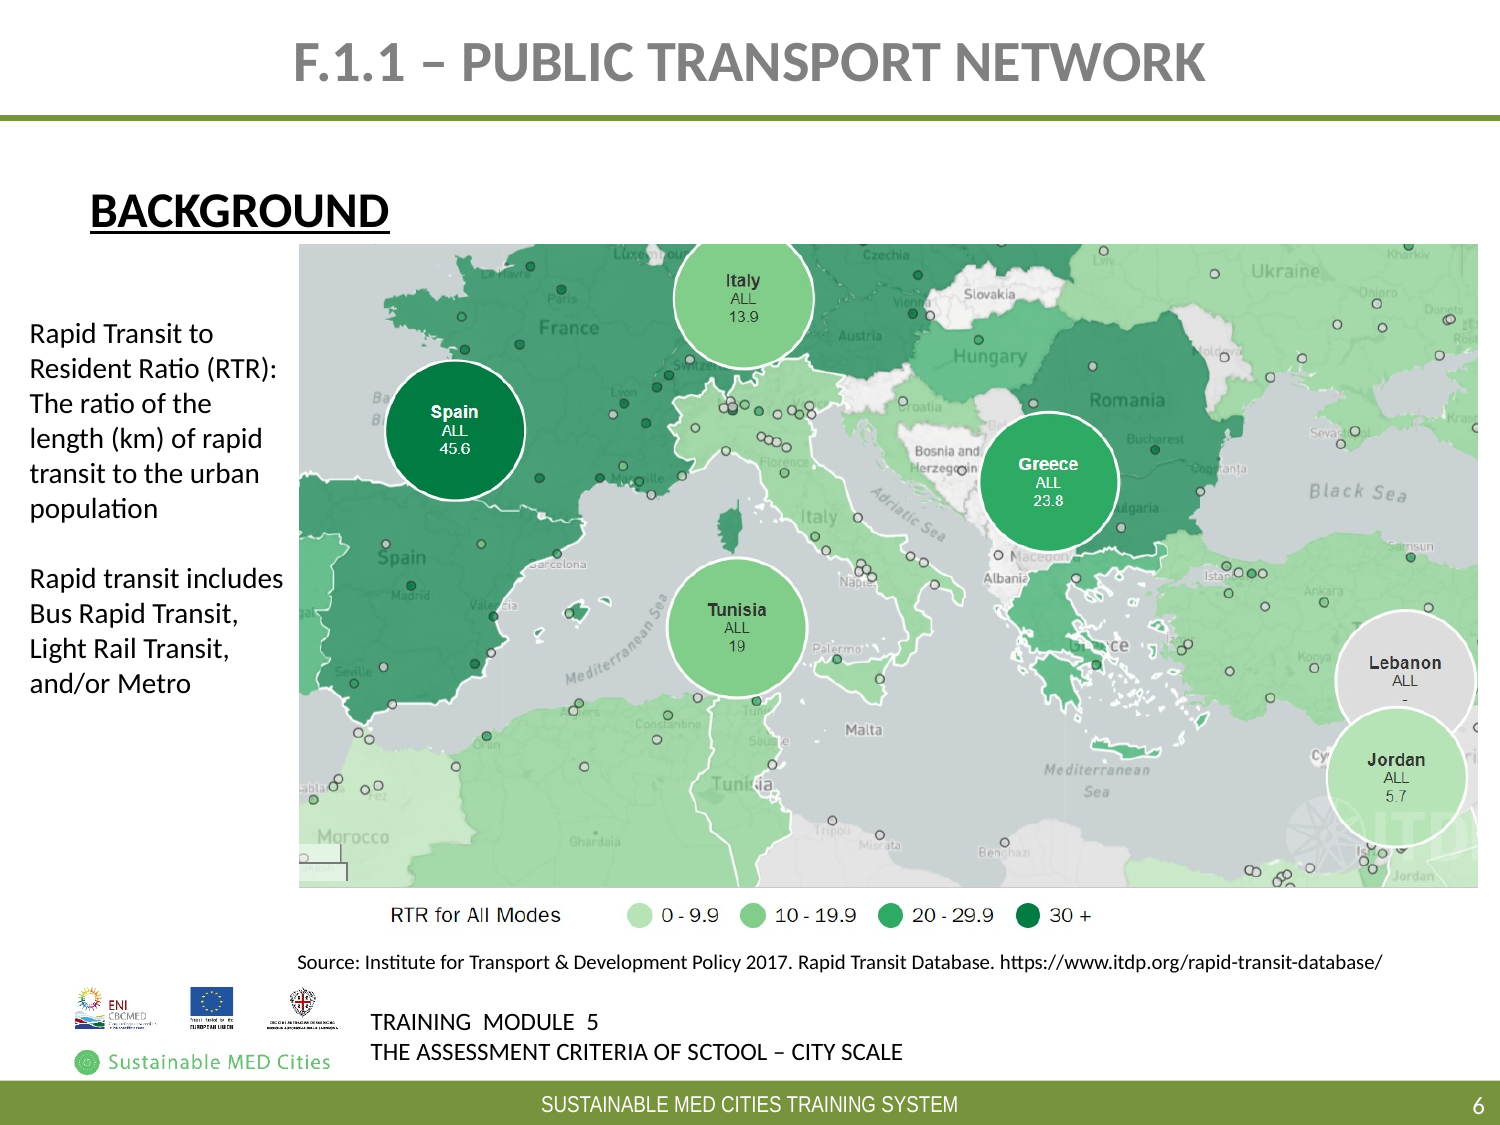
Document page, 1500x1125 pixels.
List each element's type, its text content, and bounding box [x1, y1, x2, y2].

slide_number 6 [1399, 1074, 1500, 1125]
text_box Rapid Transit to Resident Ratio (RTR): The ratio of the length (km) of rapid transit to the urban population Rapid transit includes Bus Rapid Transit, Light Rail Transit, and/or Metro [14, 307, 294, 707]
text_box Source: Institute for Transport & Development Policy 2017. Rapid Transit Database. https://www.itdp.org/rapid-transit-database/ [282, 941, 1478, 981]
picture [299, 244, 1478, 942]
picture [62, 978, 356, 1080]
title F.1.1 – PUBLIC TRANSPORT NETWORK [0, 0, 1500, 119]
text_box BACKGROUND [74, 169, 1425, 270]
